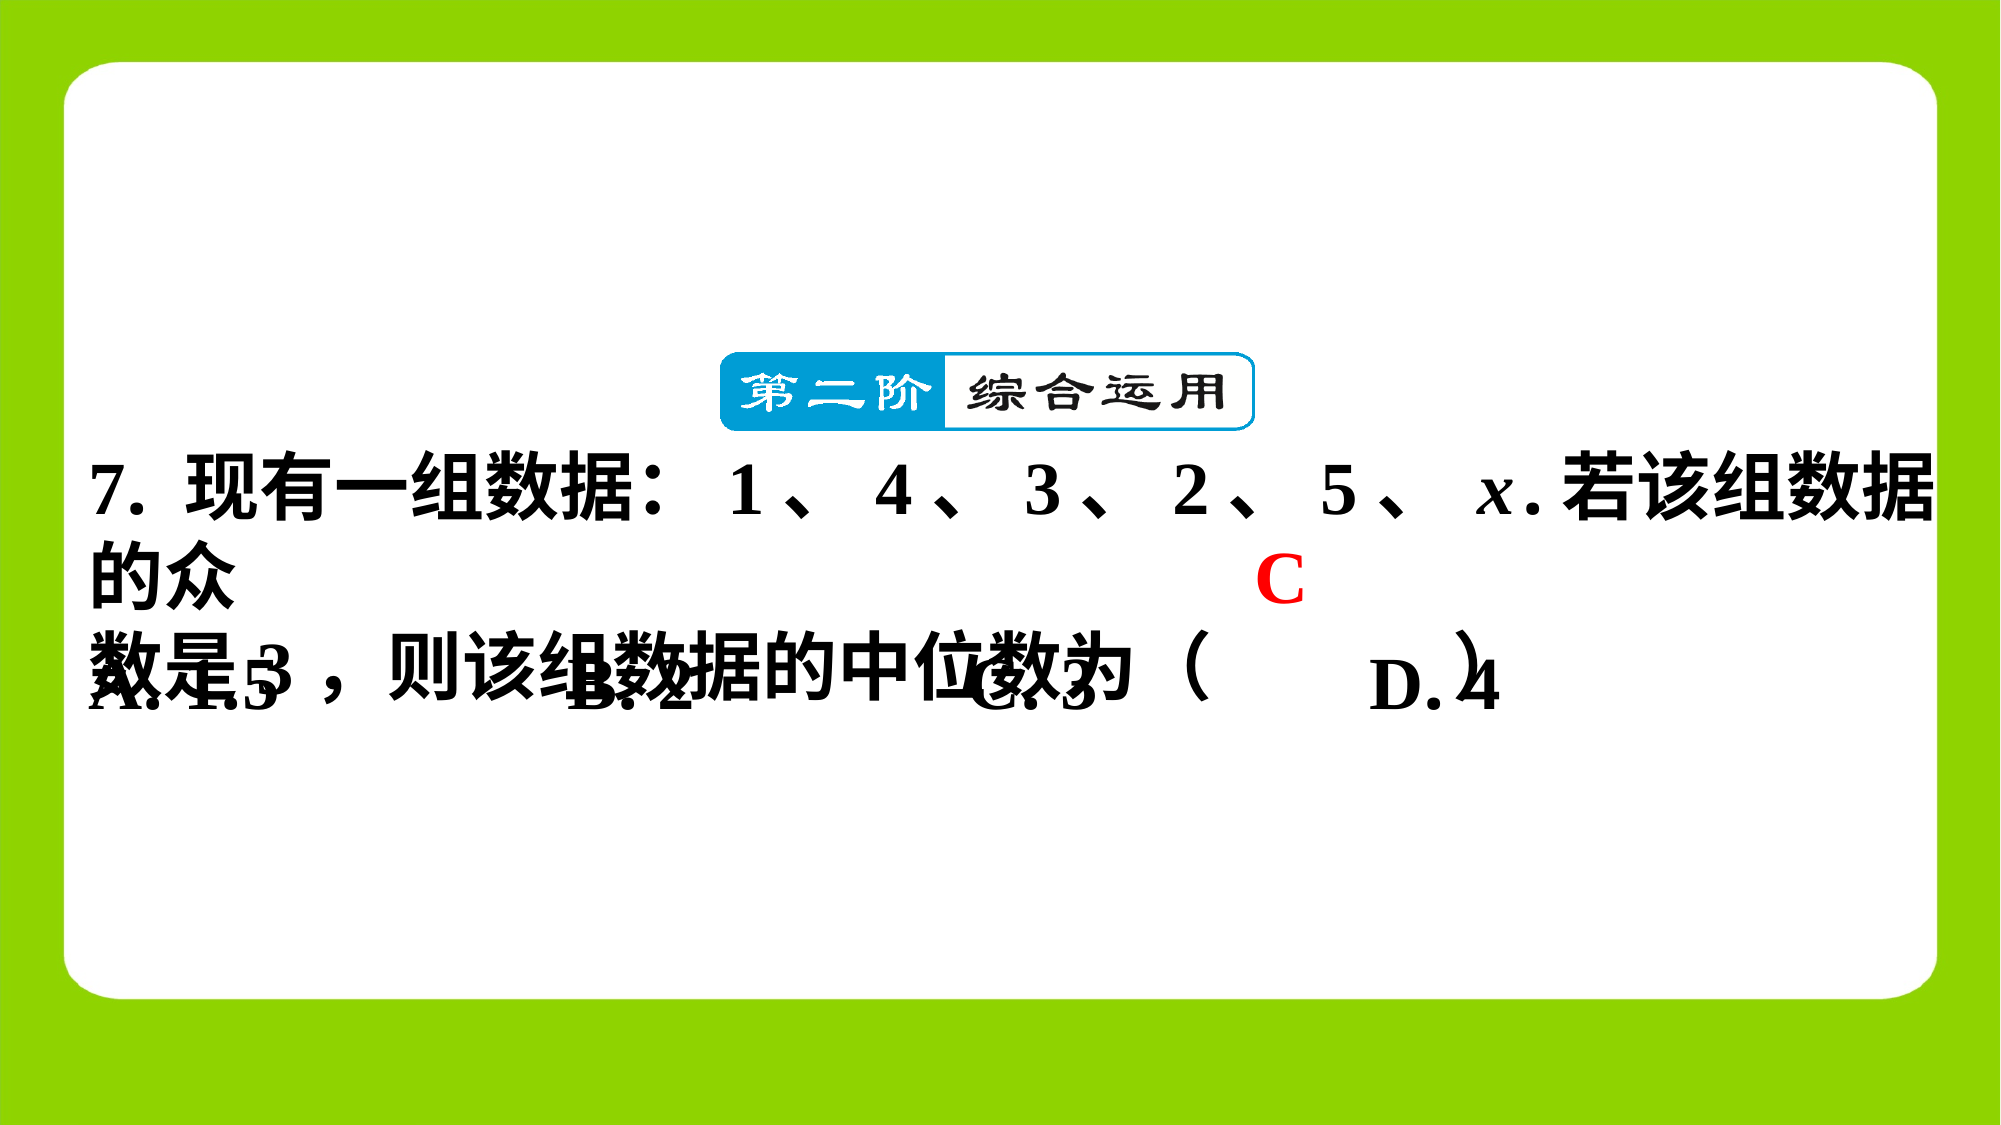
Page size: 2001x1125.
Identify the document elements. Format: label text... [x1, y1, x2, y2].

table_header A. 1.5 [89, 629, 567, 732]
text_box [720, 346, 1260, 425]
table_header B. 2 [567, 629, 966, 732]
table_header D. 4 [1369, 629, 1619, 732]
table_header C. 3 [966, 629, 1369, 732]
text_box C [1240, 521, 1324, 627]
picture [0, 0, 2001, 1125]
text_box 7. 现有一组数据：1、4、3、2、5、x.若该组数据的众 数是3，则该组数据的中位数为（ C ） [88, 439, 1974, 622]
